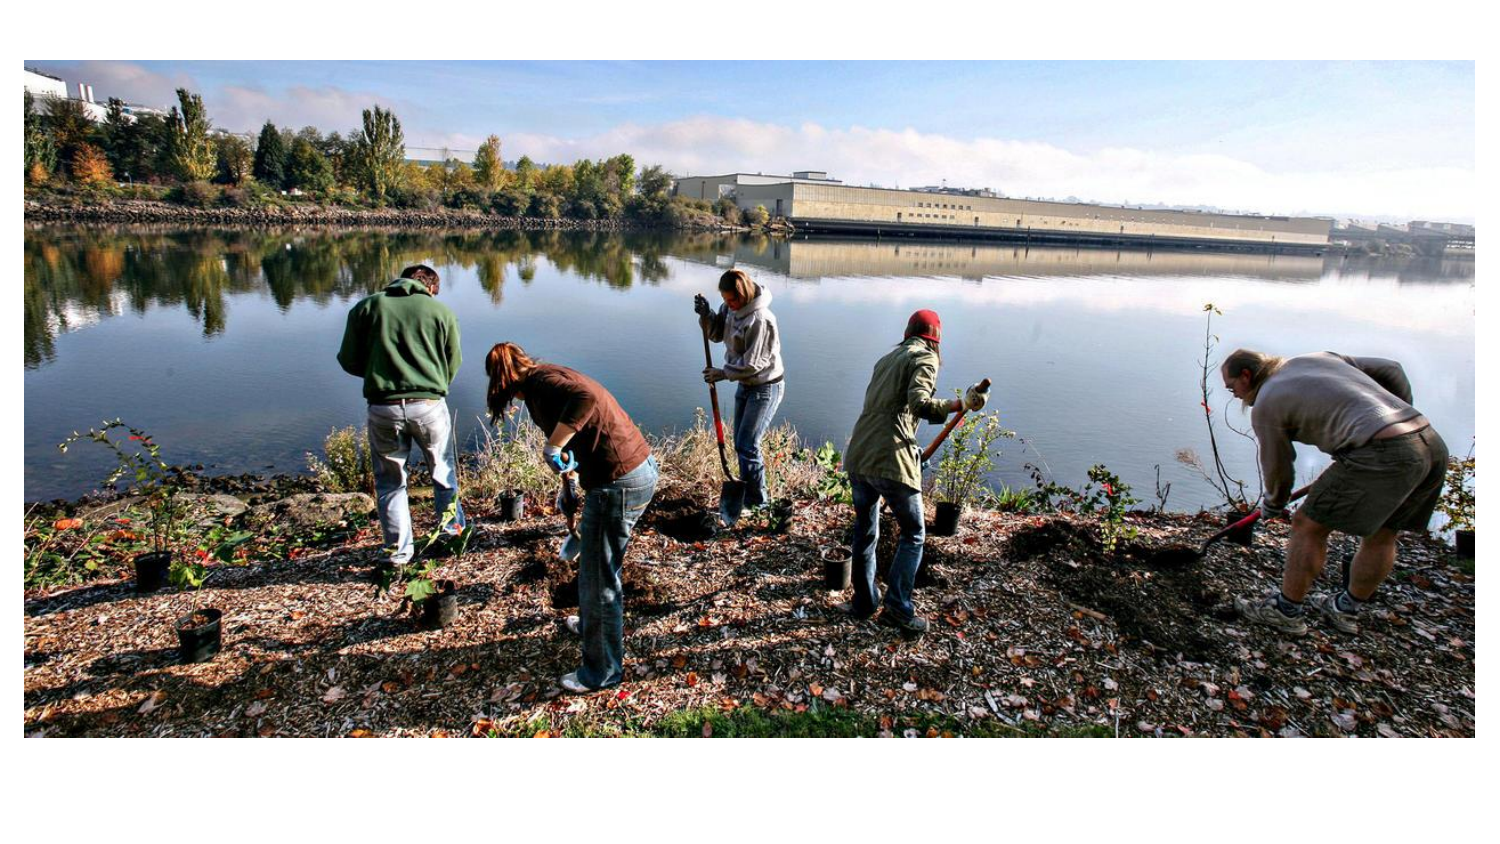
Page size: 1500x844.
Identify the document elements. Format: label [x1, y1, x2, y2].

picture [24, 59, 1476, 738]
